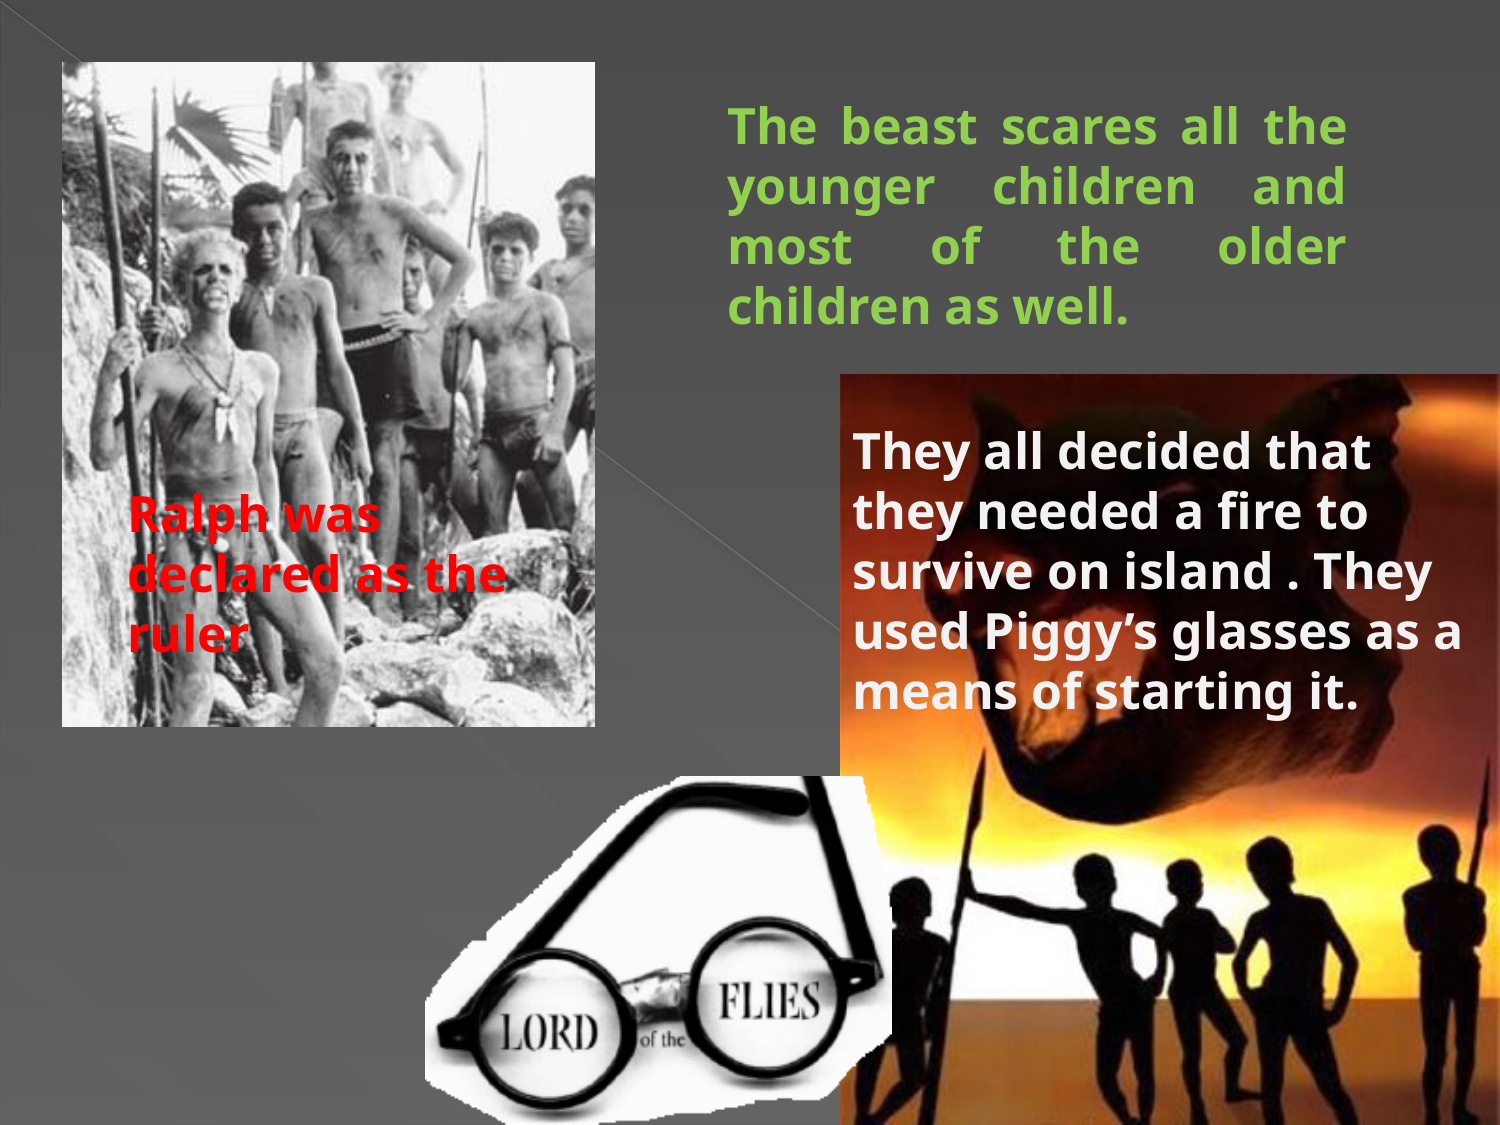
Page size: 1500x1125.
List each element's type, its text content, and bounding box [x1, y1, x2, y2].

picture [424, 374, 1500, 1125]
text_box The beast scares all the younger children and most of the older children as well. [712, 87, 1363, 343]
picture [62, 62, 596, 727]
